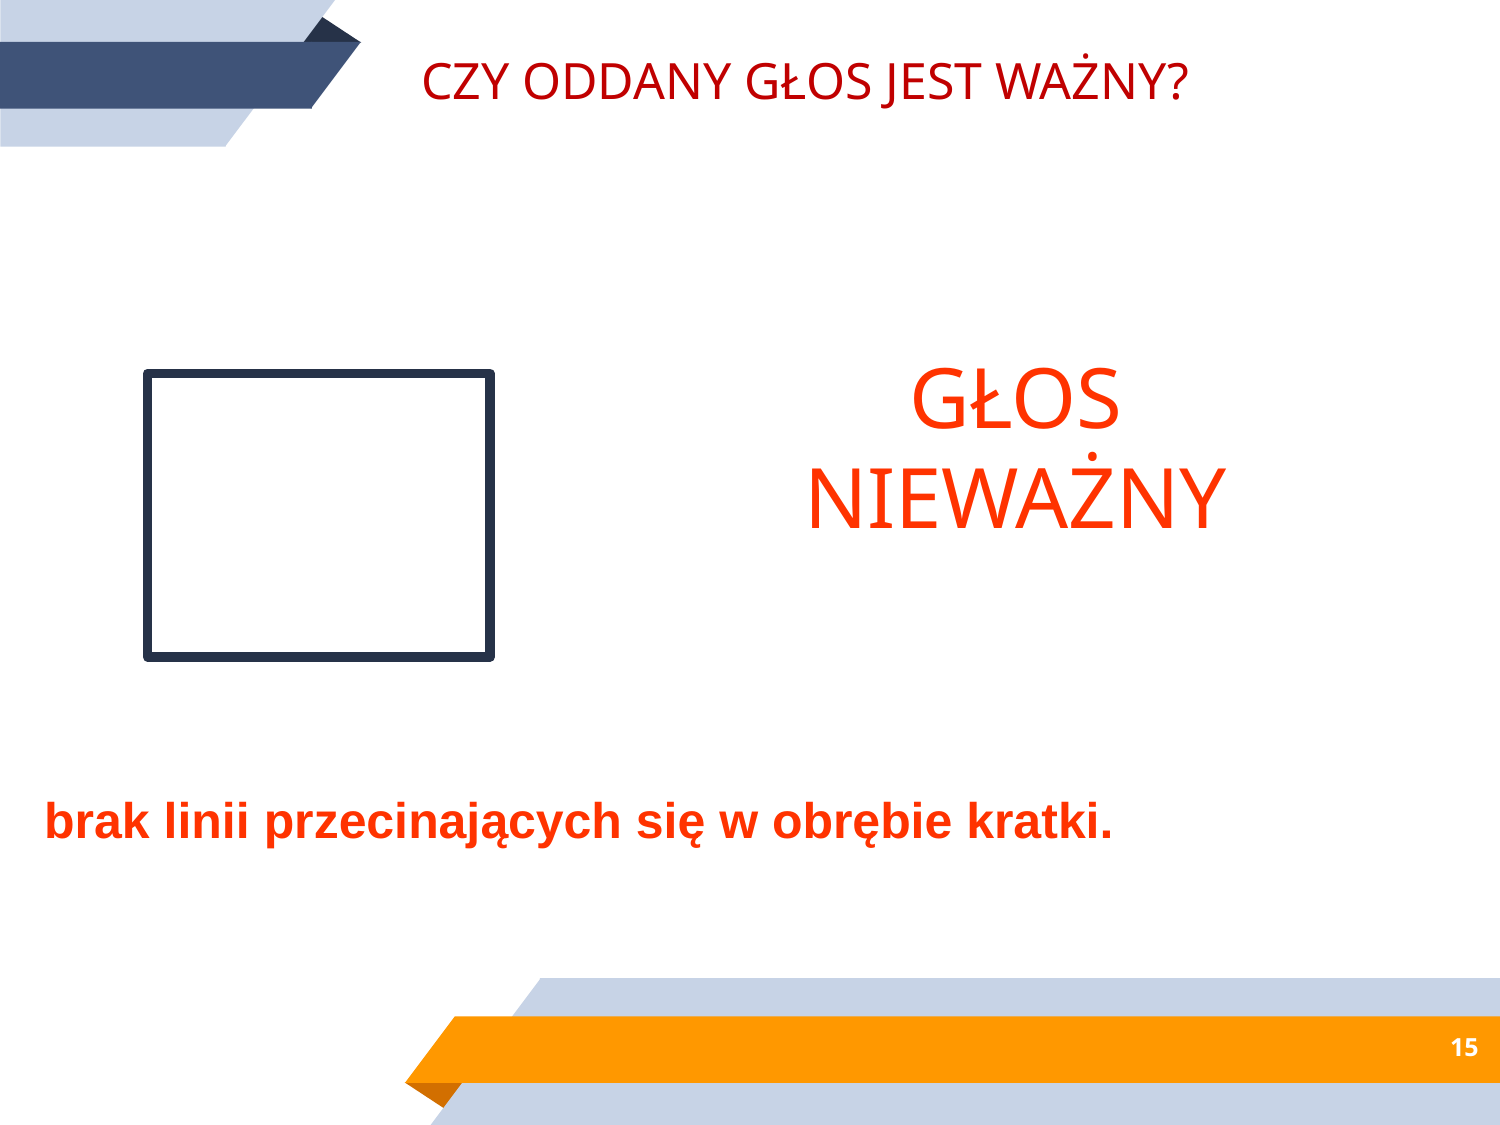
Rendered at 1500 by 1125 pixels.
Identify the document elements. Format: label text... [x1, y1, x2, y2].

text_box GŁOS NIEWAŻNY [714, 337, 1317, 553]
text_box [146, 371, 492, 659]
text_box CZY ODDANY GŁOS JEST WAŻNY? [406, 42, 1422, 118]
text_box brak linii przecinających się w obrębie kratki. [29, 780, 1412, 856]
slide_number 15 [1249, 1014, 1494, 1084]
